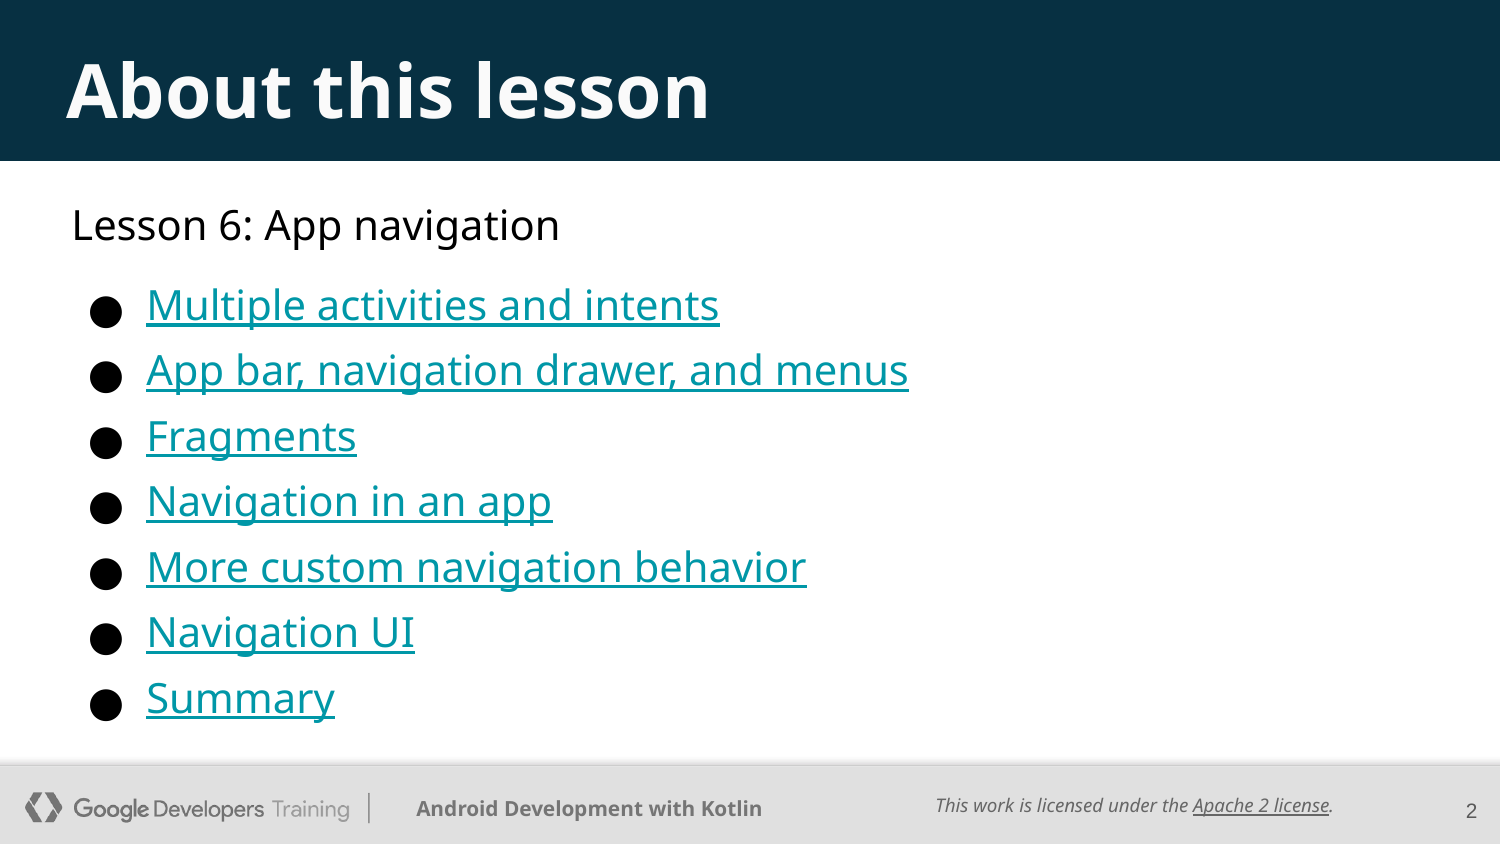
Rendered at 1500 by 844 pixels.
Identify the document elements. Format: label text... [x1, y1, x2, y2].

slide_number ‹#› [1402, 777, 1493, 842]
picture [0, 161, 1500, 844]
title About this lesson [51, 28, 1449, 122]
list Lesson 6: App navigation Multiple activities and intents App bar, navigation drawer, and menus Fragments Navigation in an app More custom navigation behavior Navigation UI Summary [56, 176, 1029, 737]
